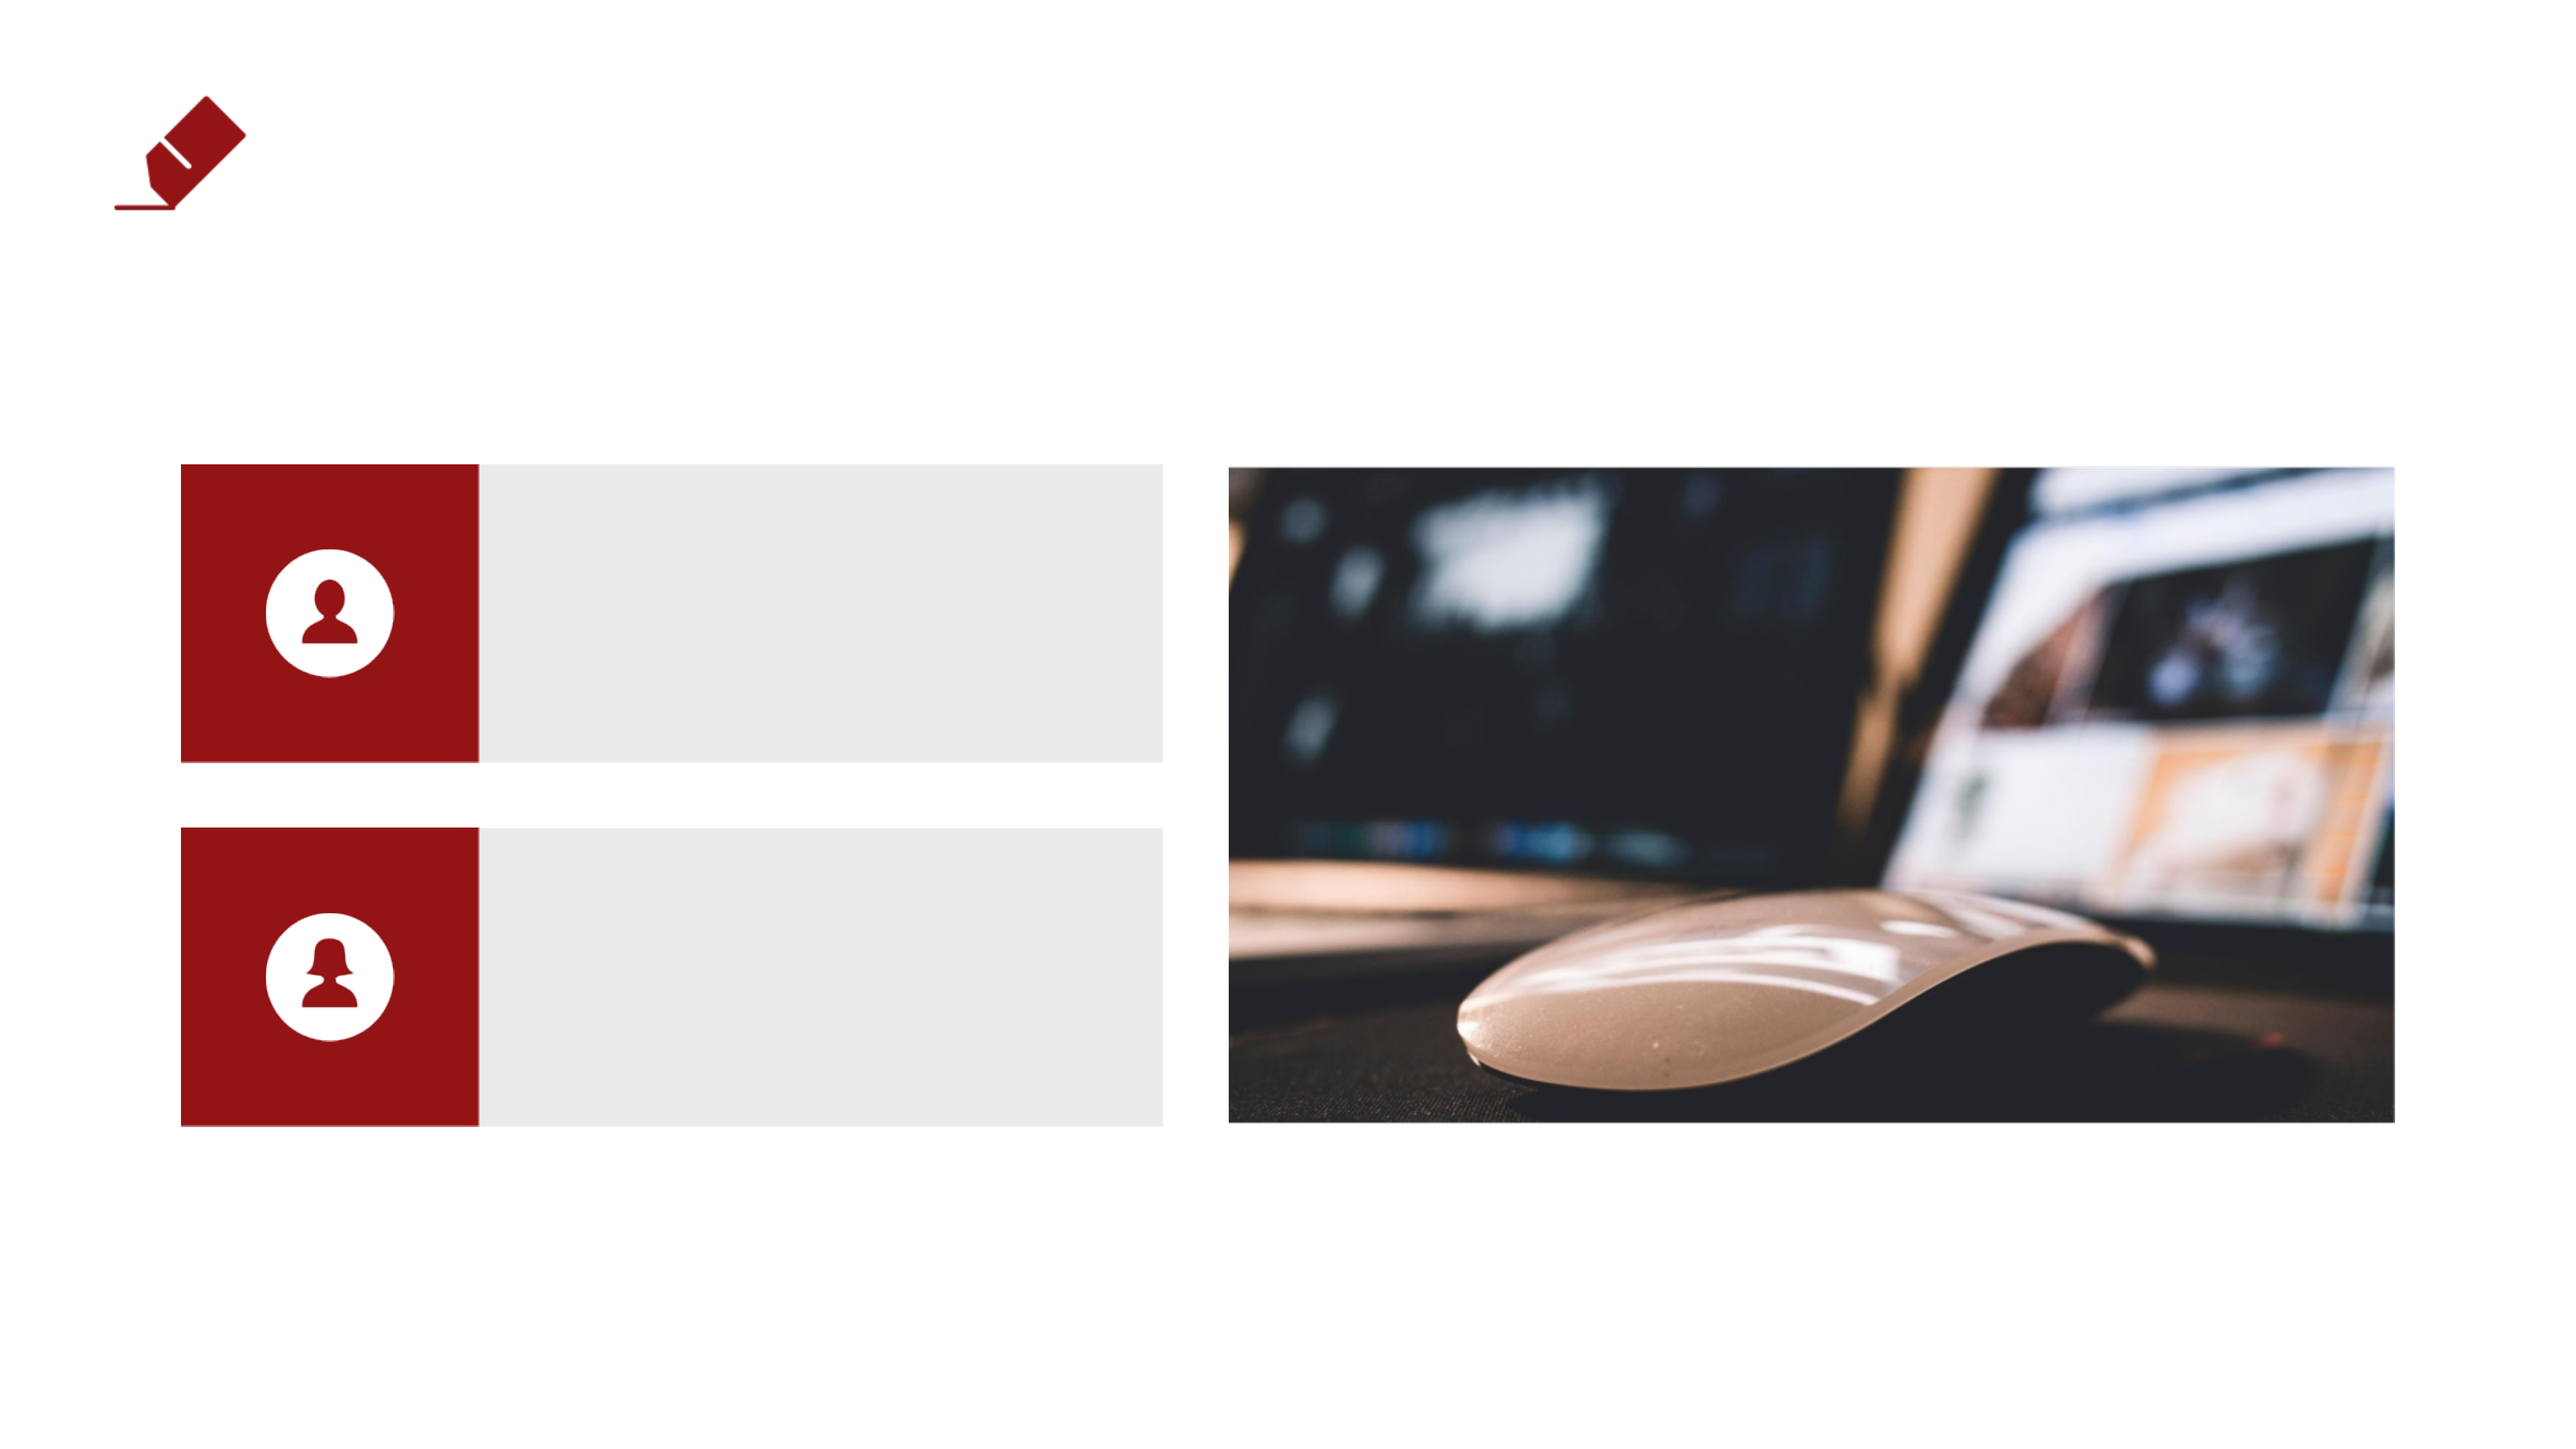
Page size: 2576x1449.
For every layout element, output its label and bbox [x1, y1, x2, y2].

picture [180, 828, 1164, 1127]
picture [95, 69, 256, 230]
picture [180, 464, 1164, 764]
picture [1229, 464, 2396, 1127]
